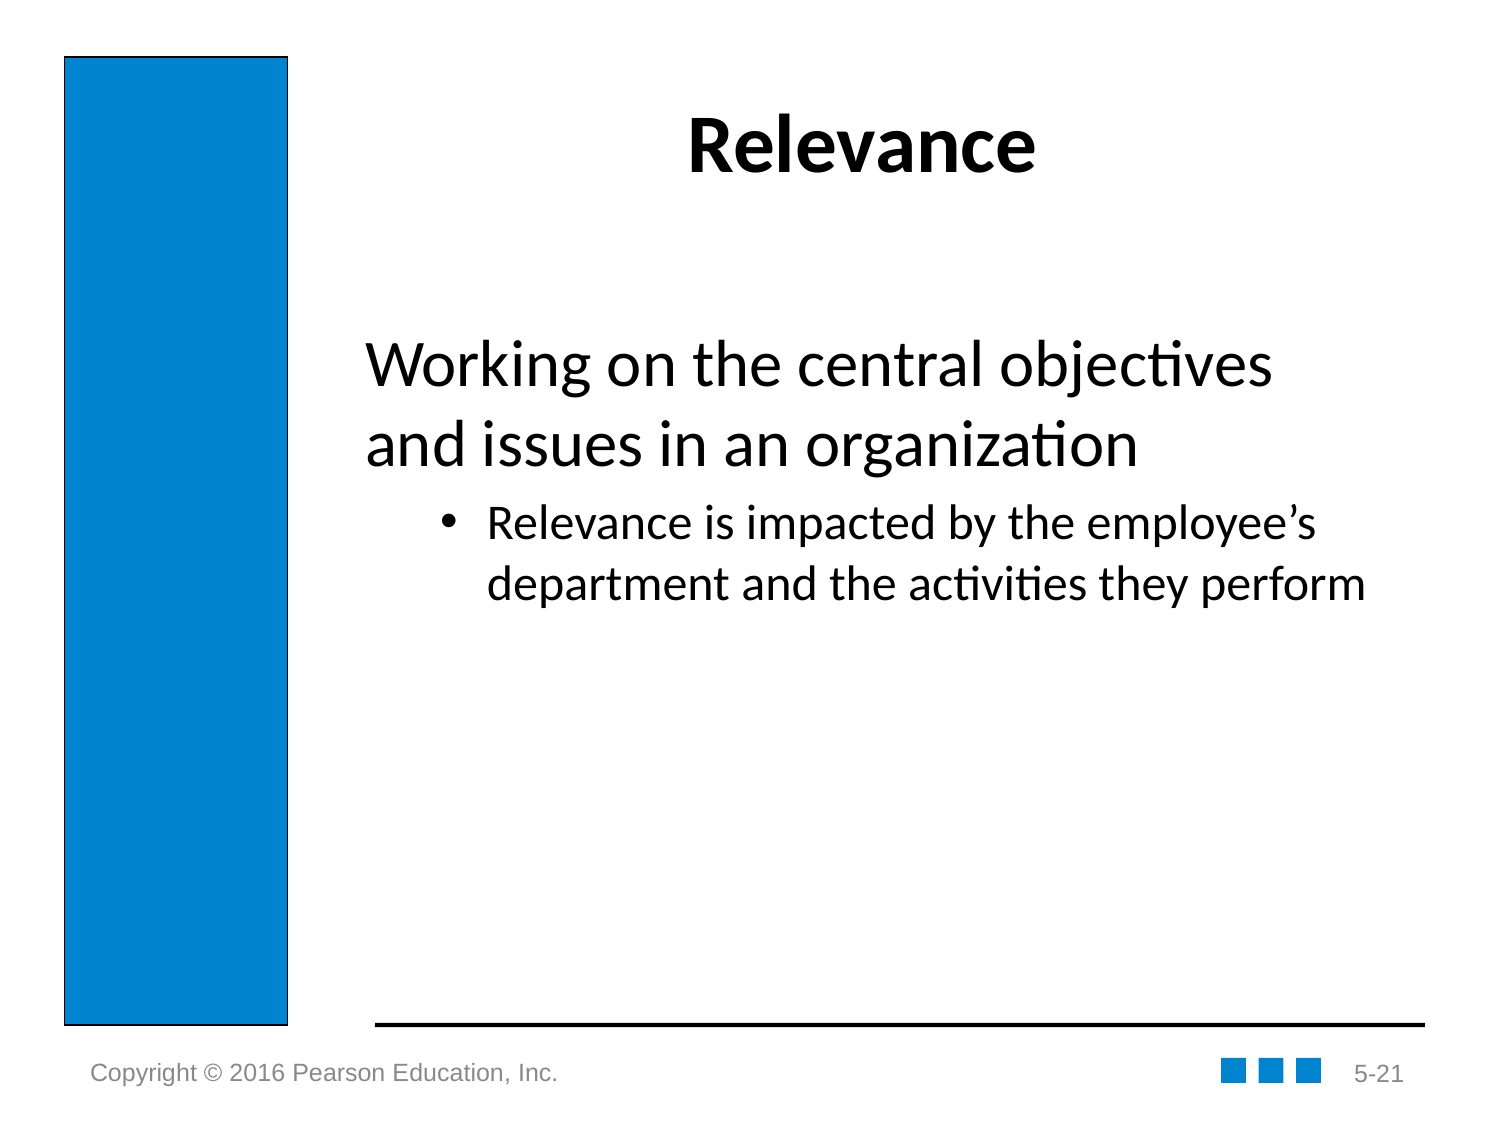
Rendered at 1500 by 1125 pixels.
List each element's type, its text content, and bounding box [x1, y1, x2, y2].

text_box [1221, 1057, 1246, 1083]
text_box [64, 56, 288, 1025]
text_box [1258, 1057, 1284, 1083]
title Relevance [300, 45, 1425, 233]
list Working on the central objectives and issues in an organization Relevance is impacted by the employee’s department and the activities they perform [350, 312, 1388, 950]
text_box [1296, 1057, 1321, 1083]
text_box 5-21 [1333, 1050, 1425, 1095]
text_box Copyright © 2016 Pearson Education, Inc. [75, 1055, 625, 1088]
